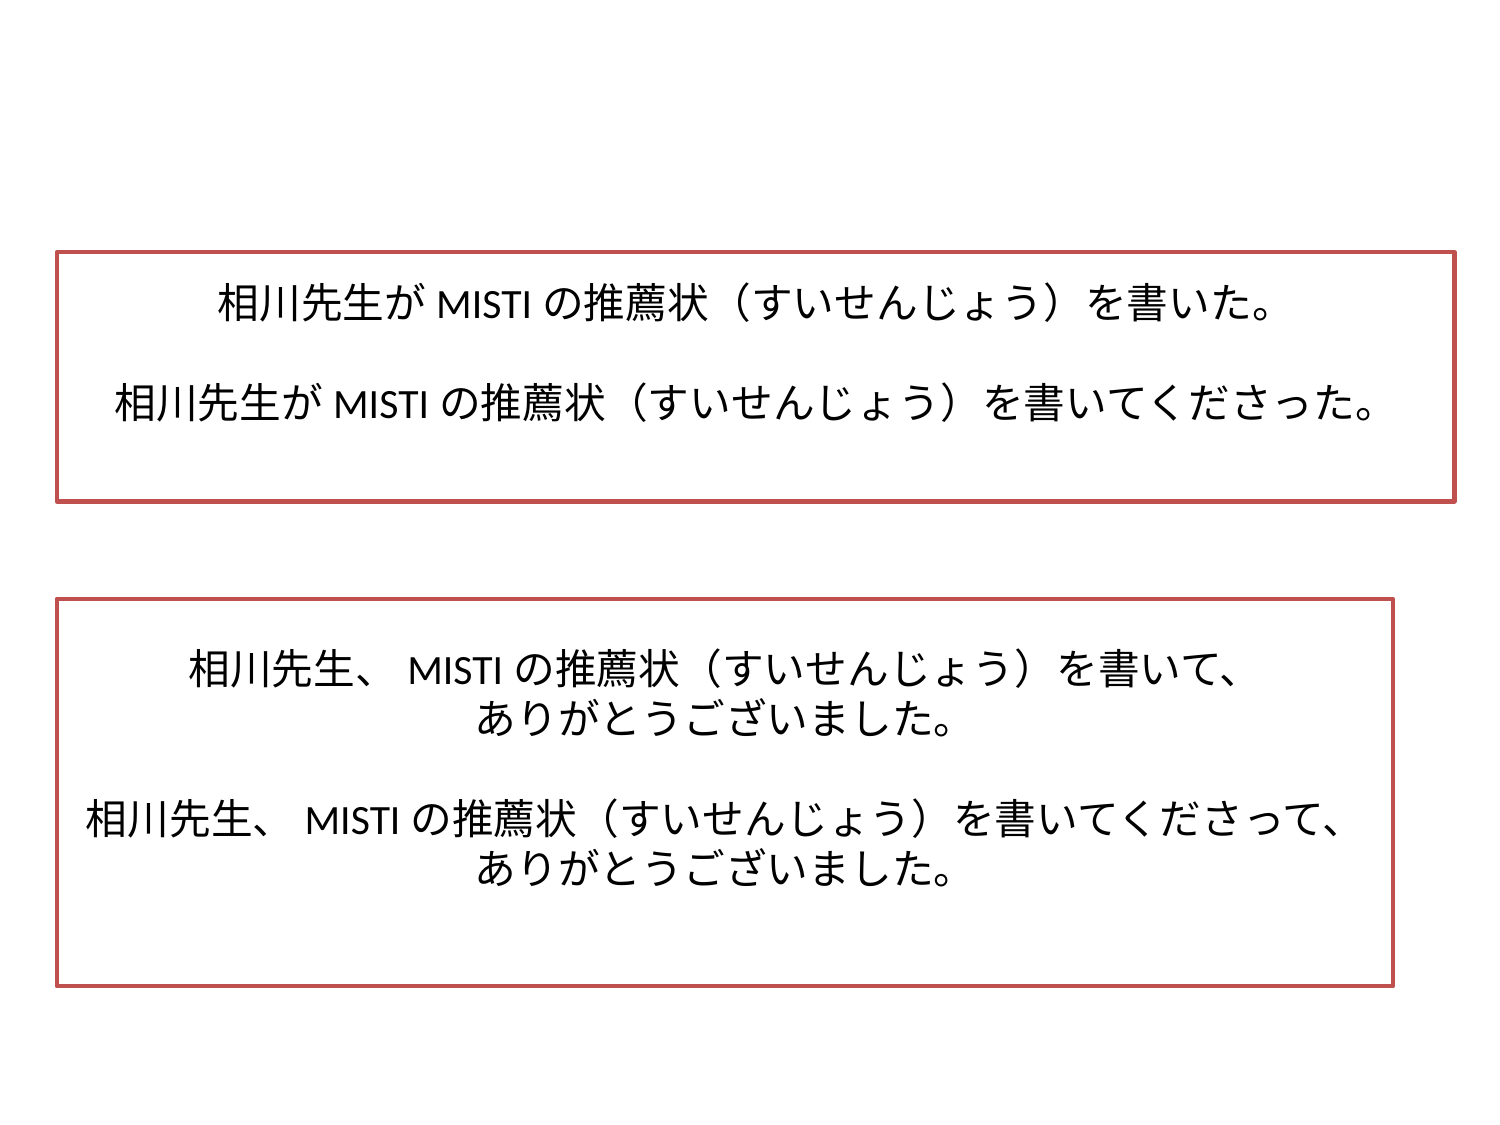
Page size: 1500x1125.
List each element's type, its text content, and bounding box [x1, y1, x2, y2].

text_box 相川先生がMISTIの推薦状（すいせんじょう）を書いた。 相川先生がMISTIの推薦状（すいせんじょう）を書いてくださった。 [55, 250, 1457, 504]
text_box 相川先生、MISTIの推薦状（すいせんじょう）を書いて、 ありがとうございました。 相川先生、MISTIの推薦状（すいせんじょう）を書いてくださって、 ありがとうございました。 [55, 597, 1395, 988]
